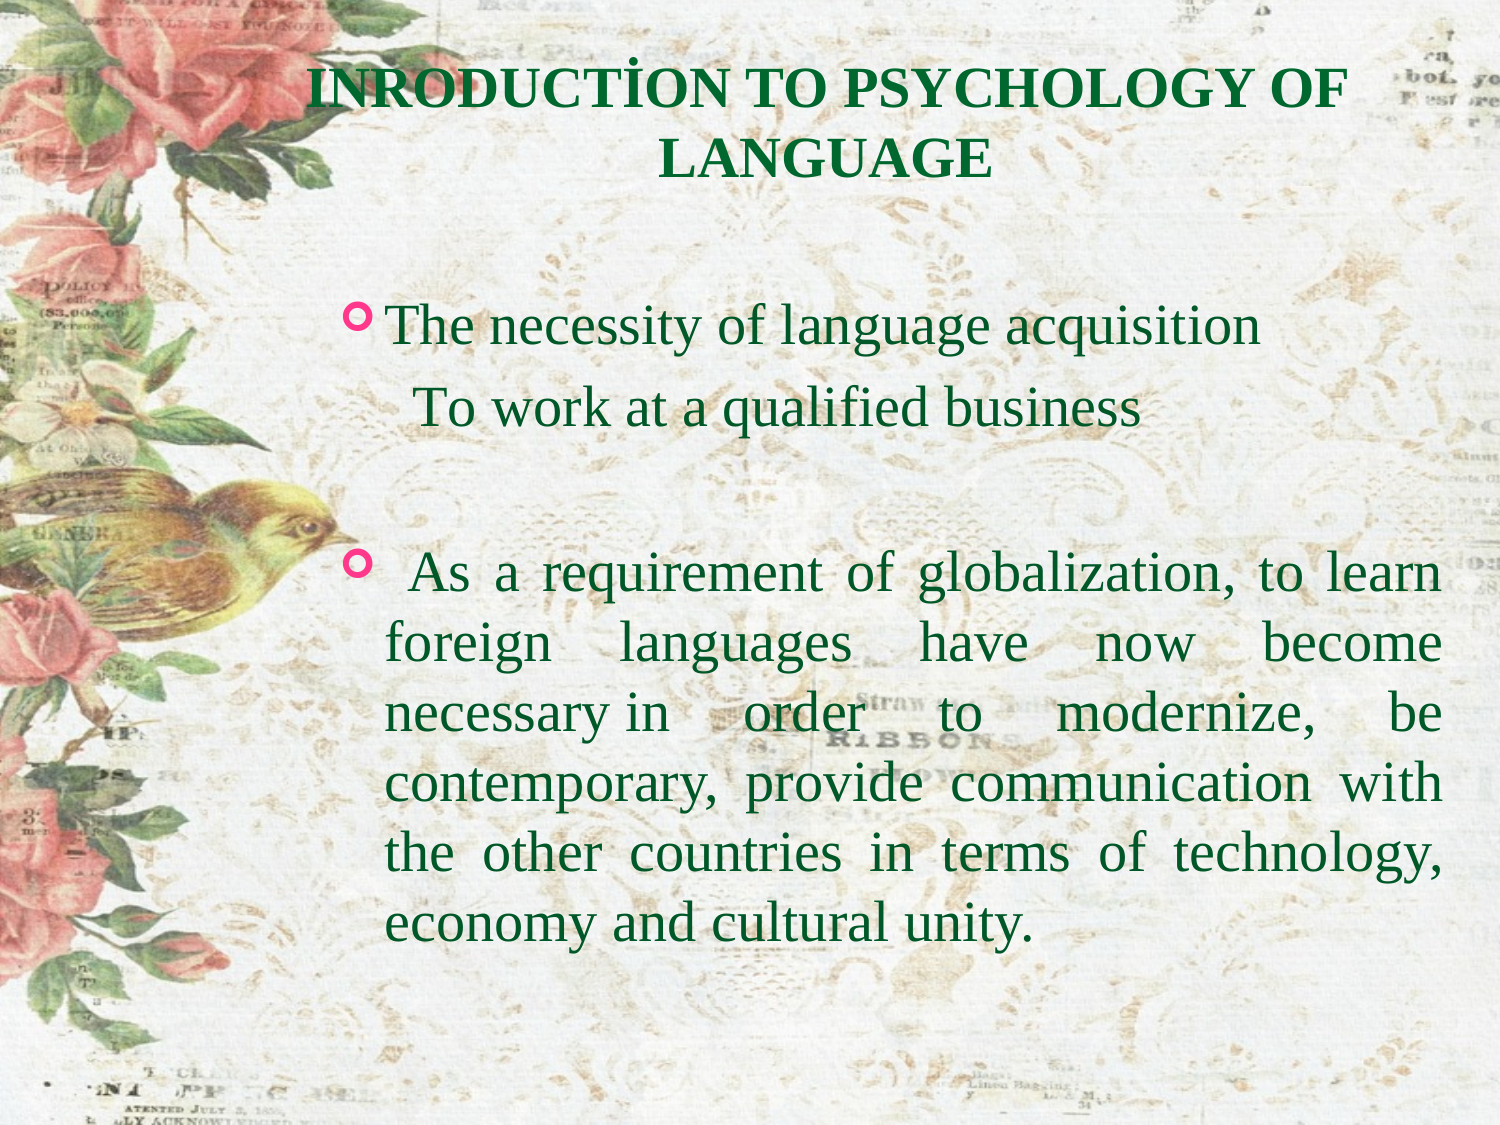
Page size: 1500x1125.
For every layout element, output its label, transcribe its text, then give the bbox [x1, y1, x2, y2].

list The necessity of language acquisition To work at a qualified business As a requirement of globalization, to learn foreign languages have now become necessary in order to modernize, be contemporary, provide communication with the other countries in terms of technology, economy and cultural unity. [324, 278, 1459, 1055]
title Inroduction to psychology of language [253, 30, 1400, 197]
picture [0, 0, 1500, 1125]
